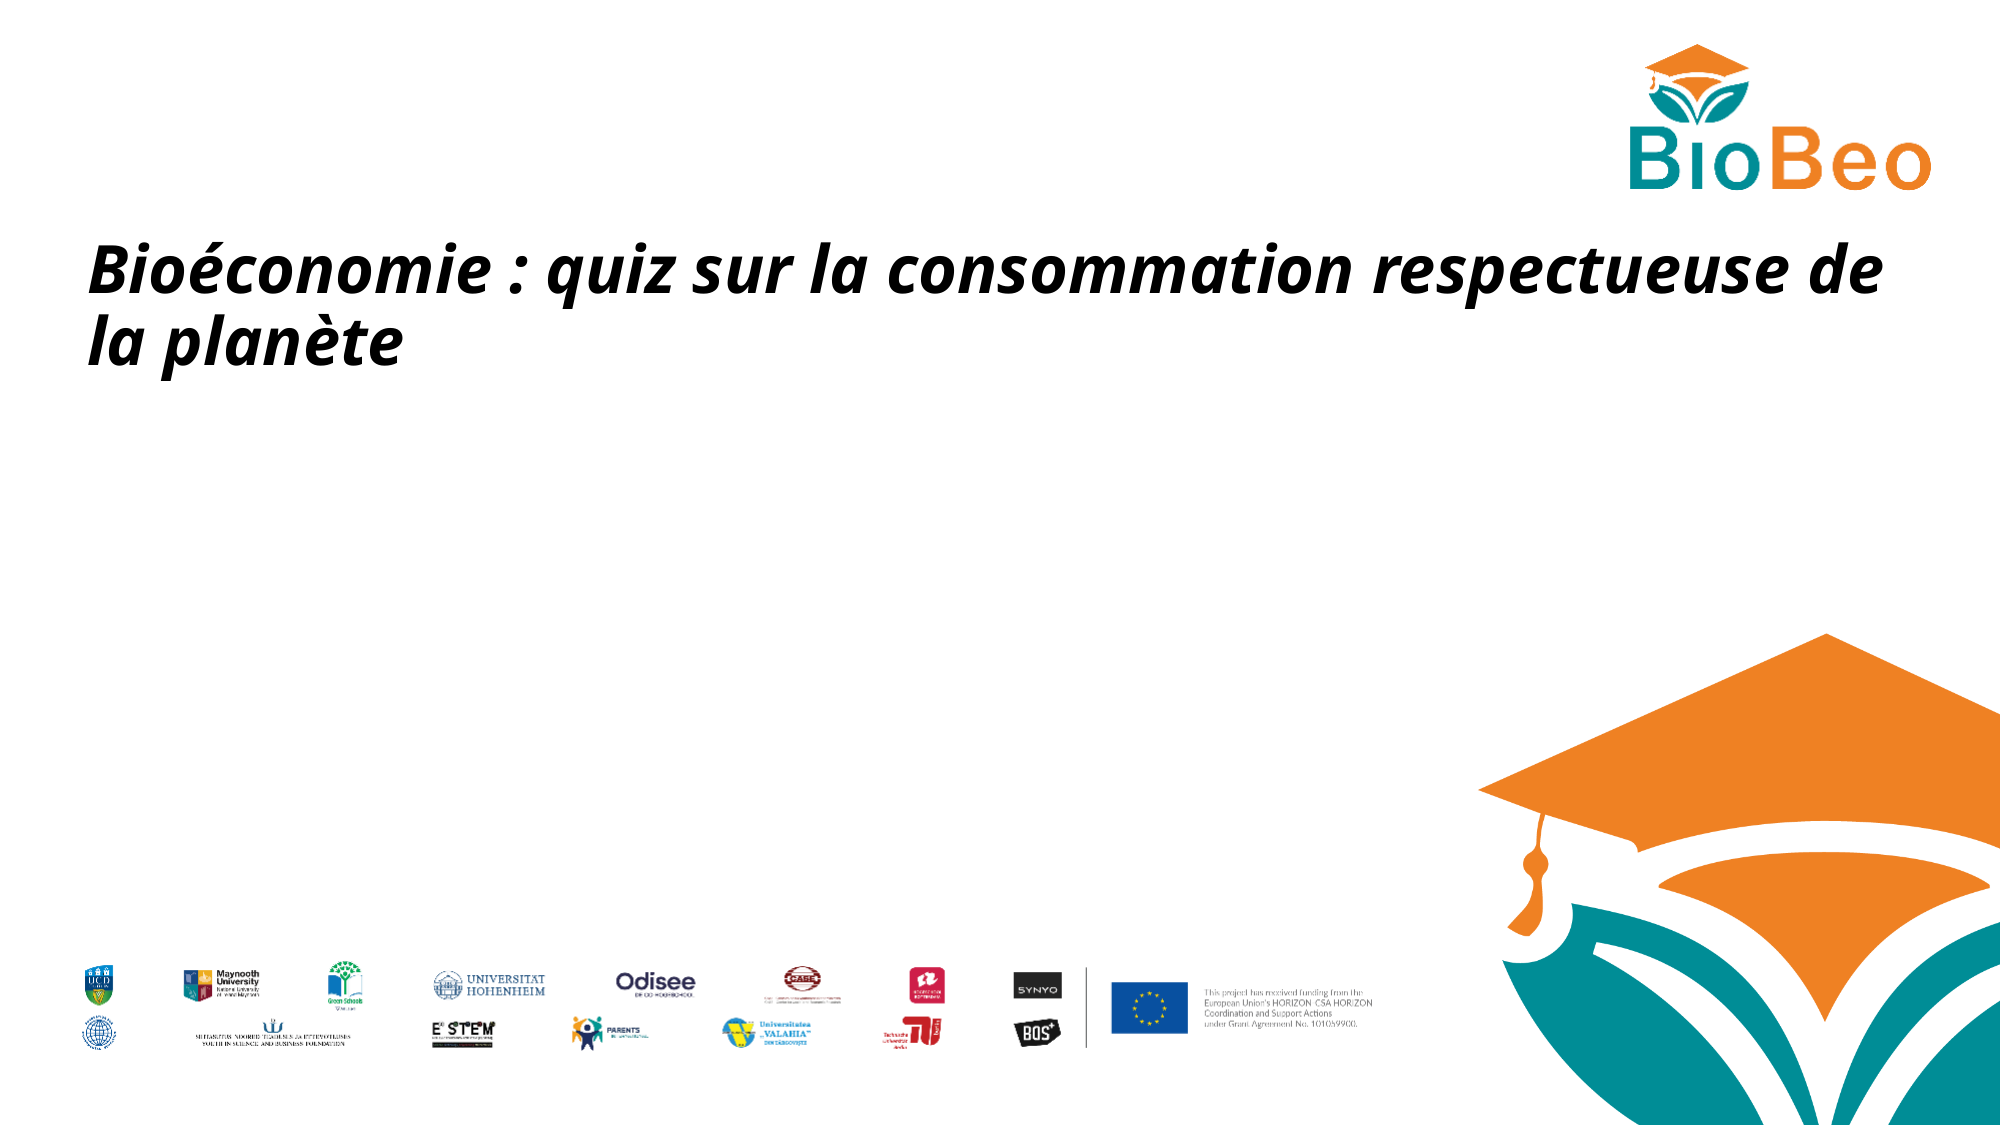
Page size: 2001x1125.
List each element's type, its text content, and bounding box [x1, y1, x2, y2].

picture [1433, 562, 2000, 1125]
picture [59, 951, 1394, 1063]
title Bioéconomie : quiz sur la consommation respectueuse de la planète [72, 213, 1933, 402]
picture [1628, 42, 1933, 192]
